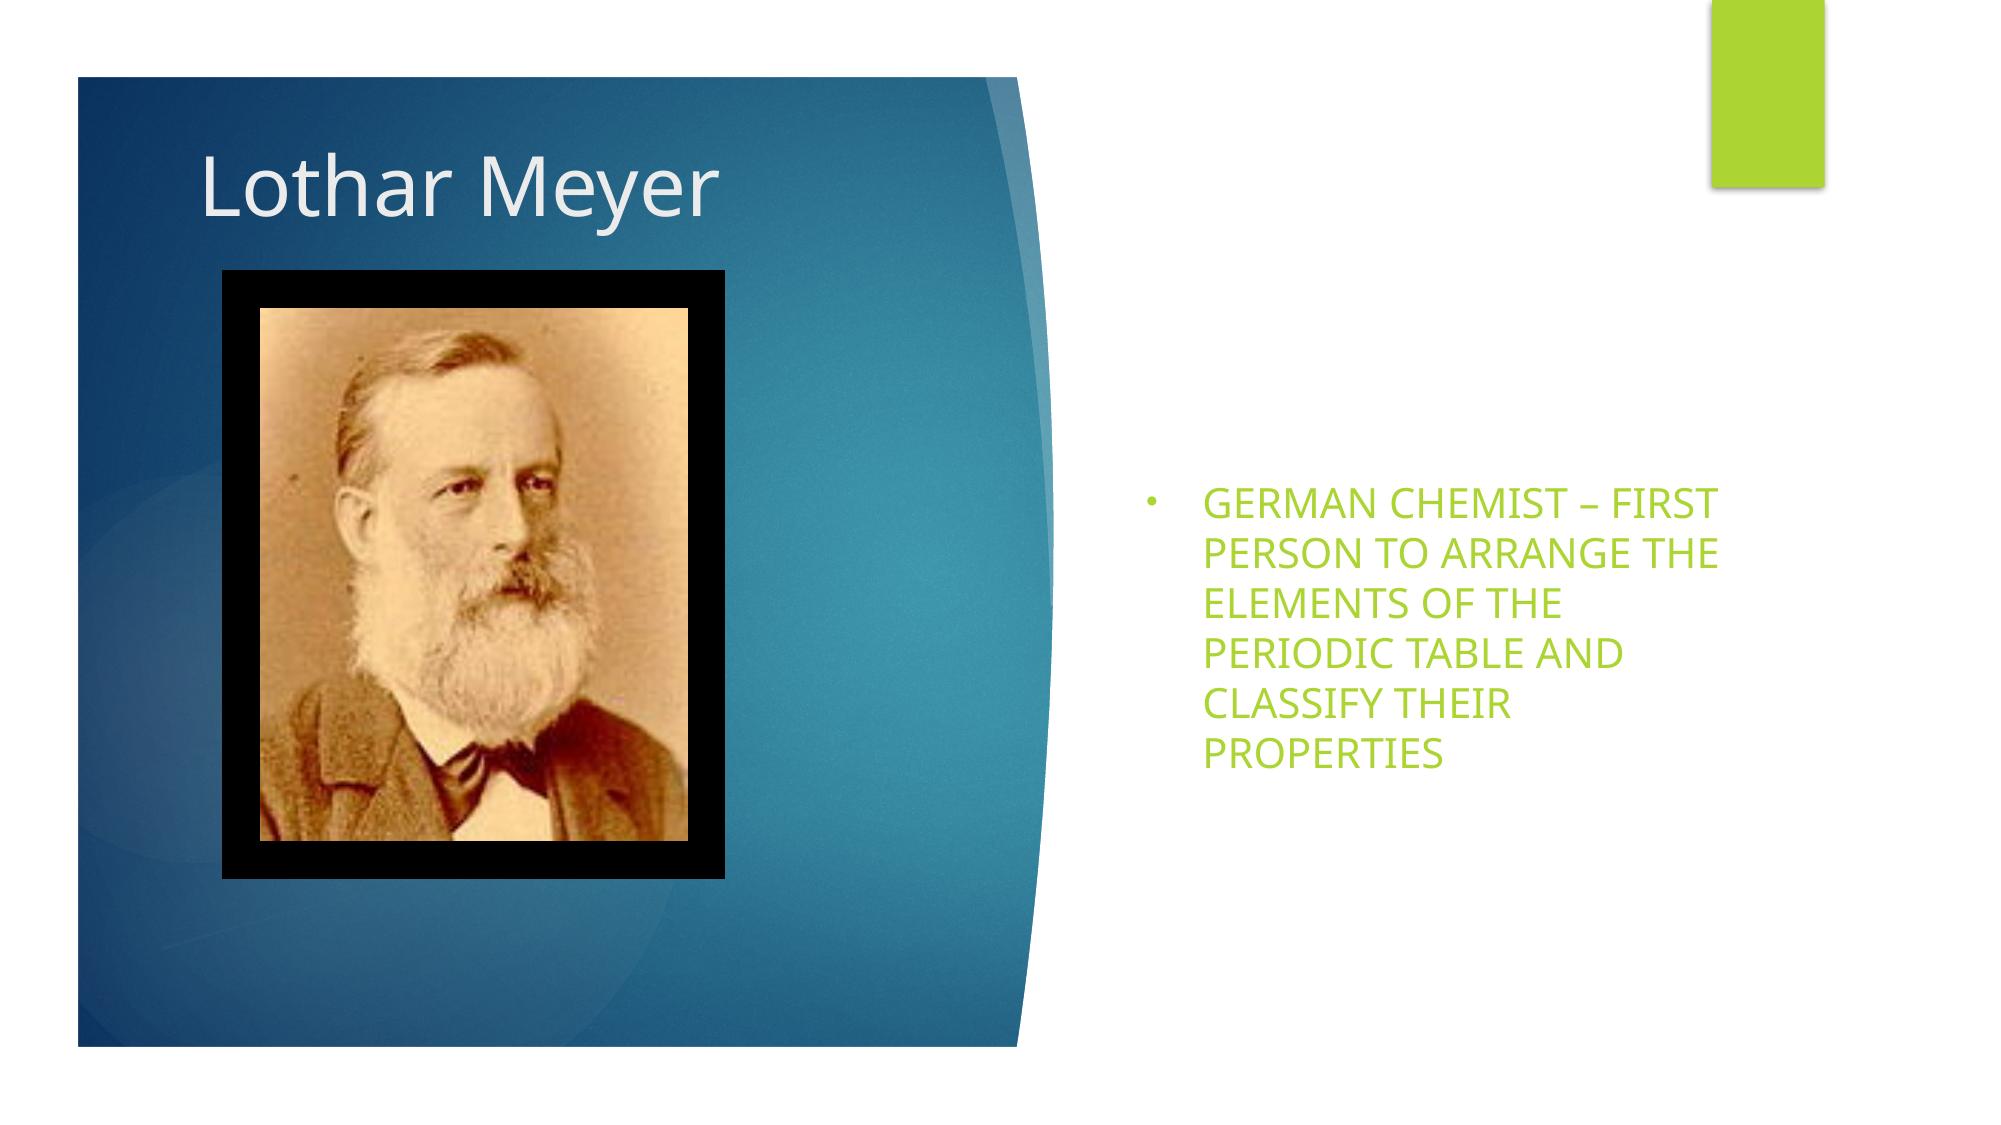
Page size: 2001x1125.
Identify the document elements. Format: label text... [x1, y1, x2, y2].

list German Chemist – first person to arrange the elements of the periodic table and classify their properties [1131, 439, 1748, 814]
picture [259, 307, 688, 842]
title Lothar Meyer [183, 111, 897, 254]
